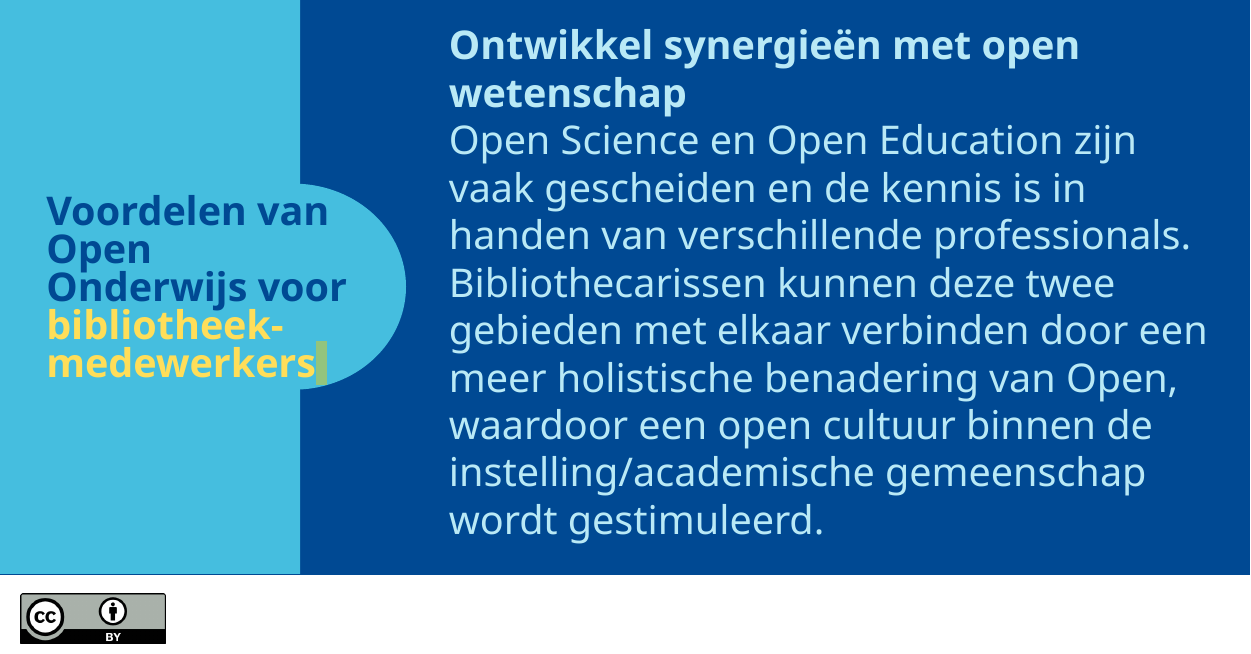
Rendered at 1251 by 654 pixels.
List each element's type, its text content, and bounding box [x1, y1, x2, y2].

text_box [0, 582, 1250, 654]
picture [20, 592, 166, 645]
text_box [367, 208, 407, 365]
text_box [0, 0, 301, 574]
text_box Voordelen van Open Onderwijs voor bibliotheek- medewerkers [31, 179, 367, 400]
text_box Ontwikkel synergieën met open wetenschap Open Science en Open Education zijn vaak gescheiden en de kennis is in handen van verschillende professionals. Bibliothecarissen kunnen deze twee gebieden met elkaar verbinden door een meer holistische benadering van Open, waardoor een open cultuur binnen de instelling/academische gemeenschap wordt gestimuleerd. [436, 7, 1229, 555]
